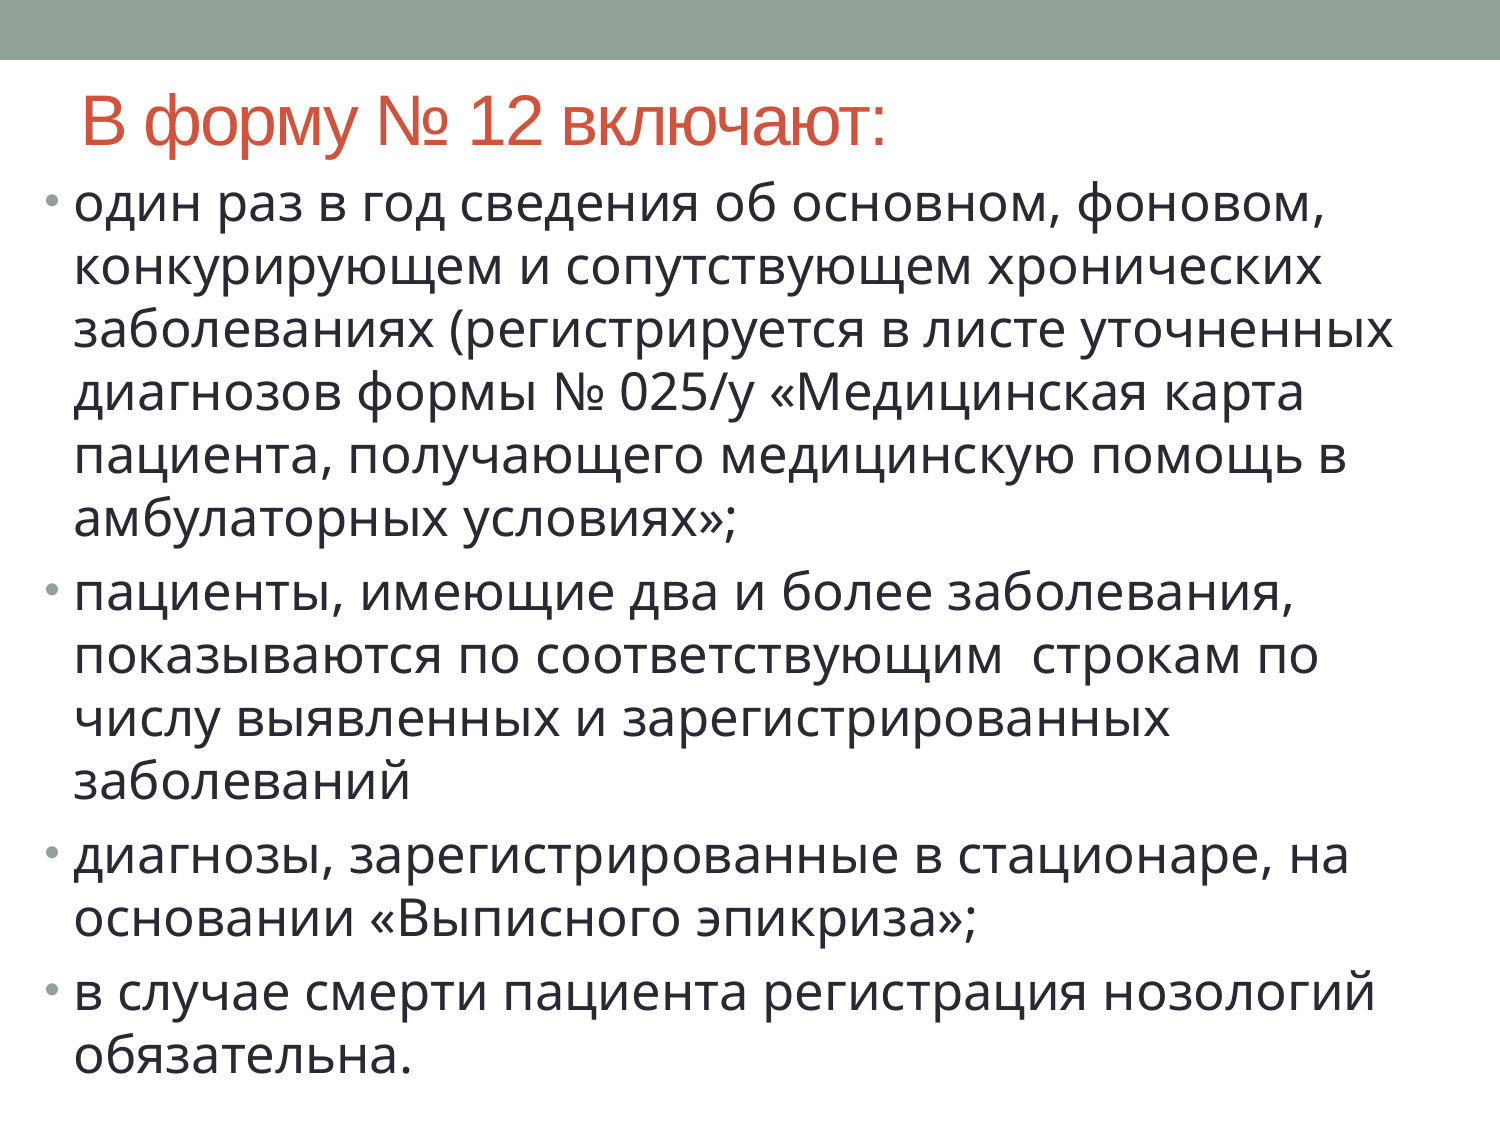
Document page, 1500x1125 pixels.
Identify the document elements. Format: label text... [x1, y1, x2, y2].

title В форму № 12 включают: [64, 66, 1415, 160]
list один раз в год сведения об основном, фоновом, конкурирующем и сопутствующем хронических заболеваниях (регистрируется в листе уточненных диагнозов формы № 025/у «Медицинская карта пациента, получающего медицинскую помощь в амбулаторных условиях»; пациенты, имеющие два и более заболевания, показываются по соответствующим строкам по числу выявленных и зарегистрированных заболеваний диагнозы, зарегистрированные в стационаре, на основании «Выписного эпикриза»; в случае смерти пациента регистрация нозологий обязательна. [29, 160, 1471, 1094]
